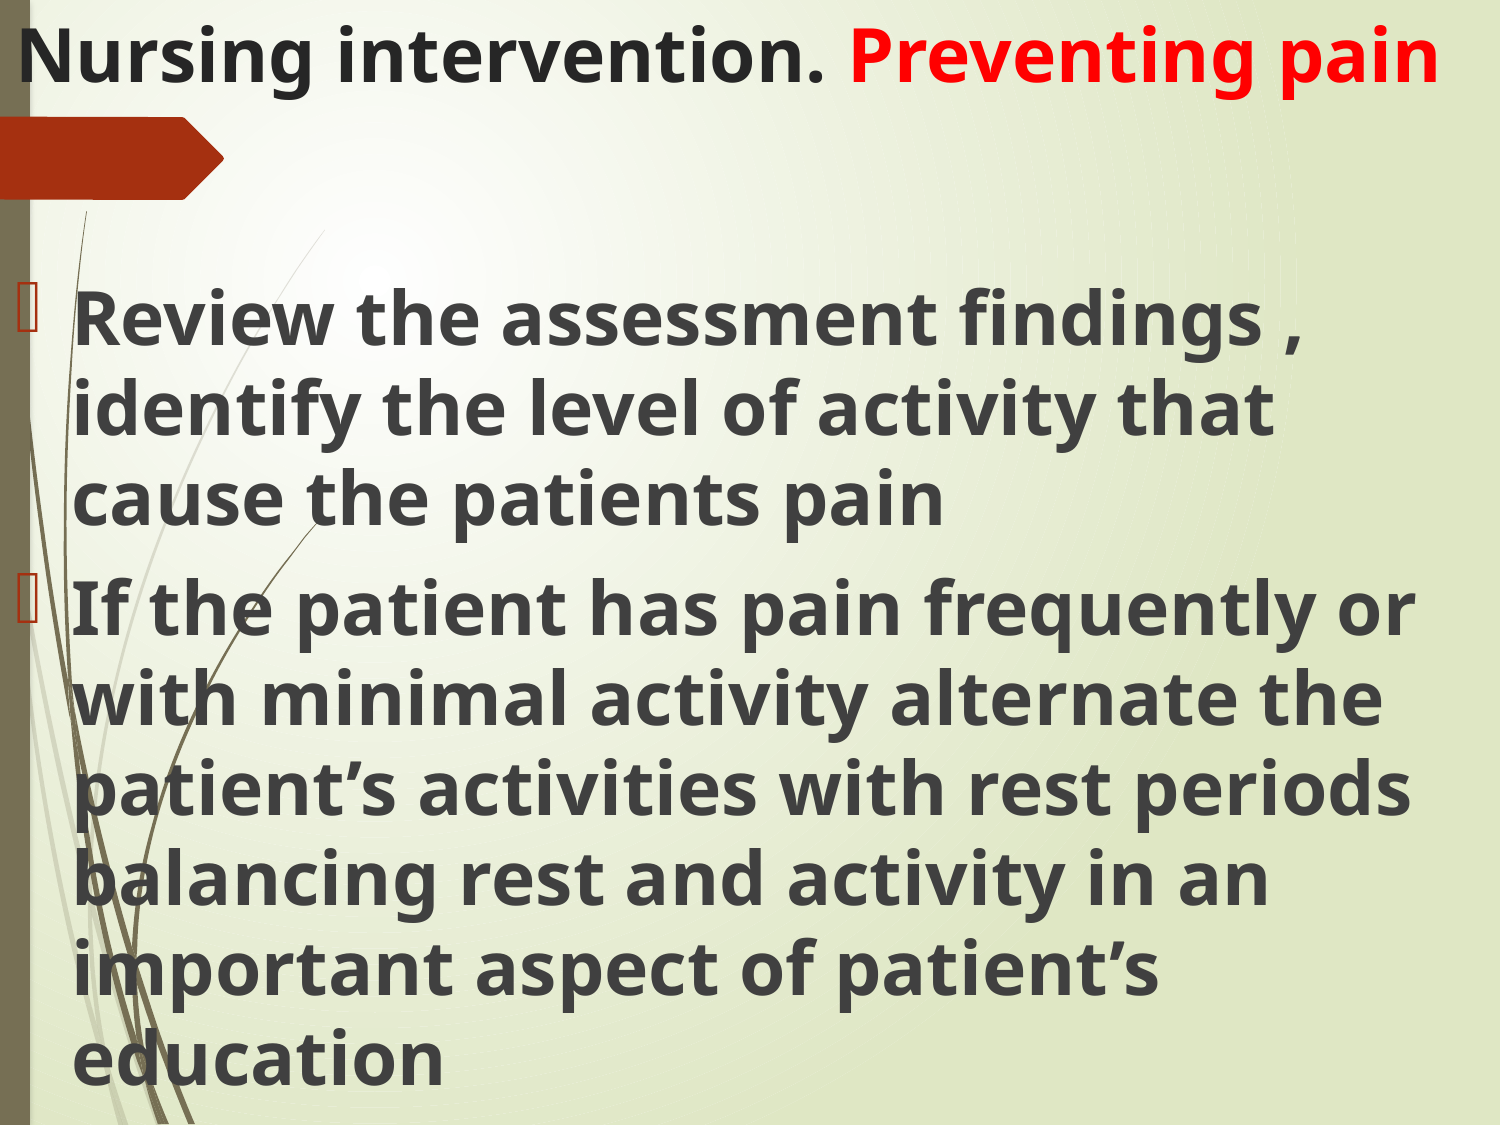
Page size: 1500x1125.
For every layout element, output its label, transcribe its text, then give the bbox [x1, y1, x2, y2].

title Nursing intervention. Preventing pain [0, 0, 1500, 200]
list Review the assessment findings , identify the level of activity that cause the patients pain If the patient has pain frequently or with minimal activity alternate the patient’s activities with rest periods balancing rest and activity in an important aspect of patient’s education [0, 262, 1500, 1125]
